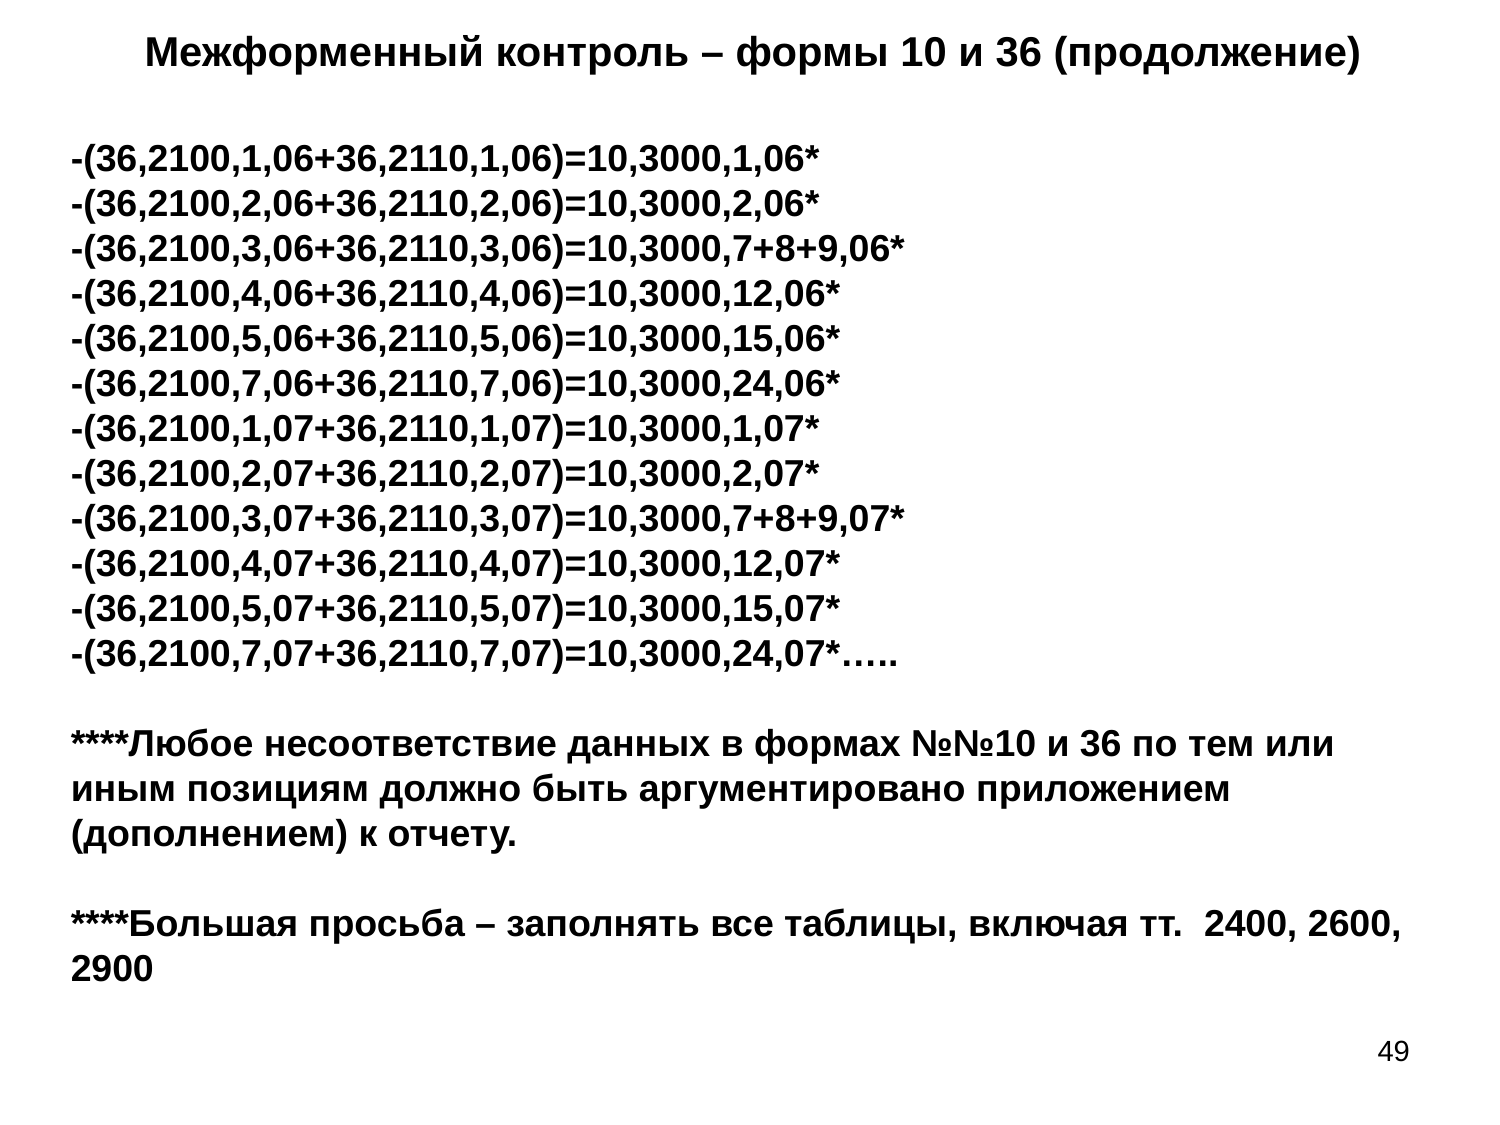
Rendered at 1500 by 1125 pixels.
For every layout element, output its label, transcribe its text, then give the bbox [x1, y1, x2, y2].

slide_number 49 [1074, 1042, 1425, 1103]
text_box Межформенный контроль – формы 10 и 36 (продолжение) [78, 16, 1429, 98]
text_box -(36,2100,1,06+36,2110,1,06)=10,3000,1,06* -(36,2100,2,06+36,2110,2,06)=10,3000,2,06* -(36,2100,3,06+36,2110,3,06)=10,3000,7+8+9,06* -(36,2100,4,06+36,2110,4,06)=10,3000,12,06* -(36,2100,5,06+36,2110,5,06)=10,3000,15,06* -(36,2100,7,06+36,2110,7,06)=10,3000,24,06* -(36,2100,1,07+36,2110,1,07)=10,3000,1,07* -(36,2100,2,07+36,2110,2,07)=10,3000,2,07* -(36,2100,3,07+36,2110,3,07)=10,3000,7+8+9,07* -(36,2100,4,07+36,2110,4,07)=10,3000,12,07* -(36,2100,5,07+36,2110,5,07)=10,3000,15,07* -(36,2100,7,07+36,2110,7,07)=10,3000,24,07*….. ****Любое несоответствие данных в формах №№10 и 36 по тем или иным позициям должно быть аргументировано приложением (дополнением) к отчету. ****Большая просьба – заполнять все таблицы, включая тт. 2400, 2600, 2900 [56, 126, 1459, 1042]
